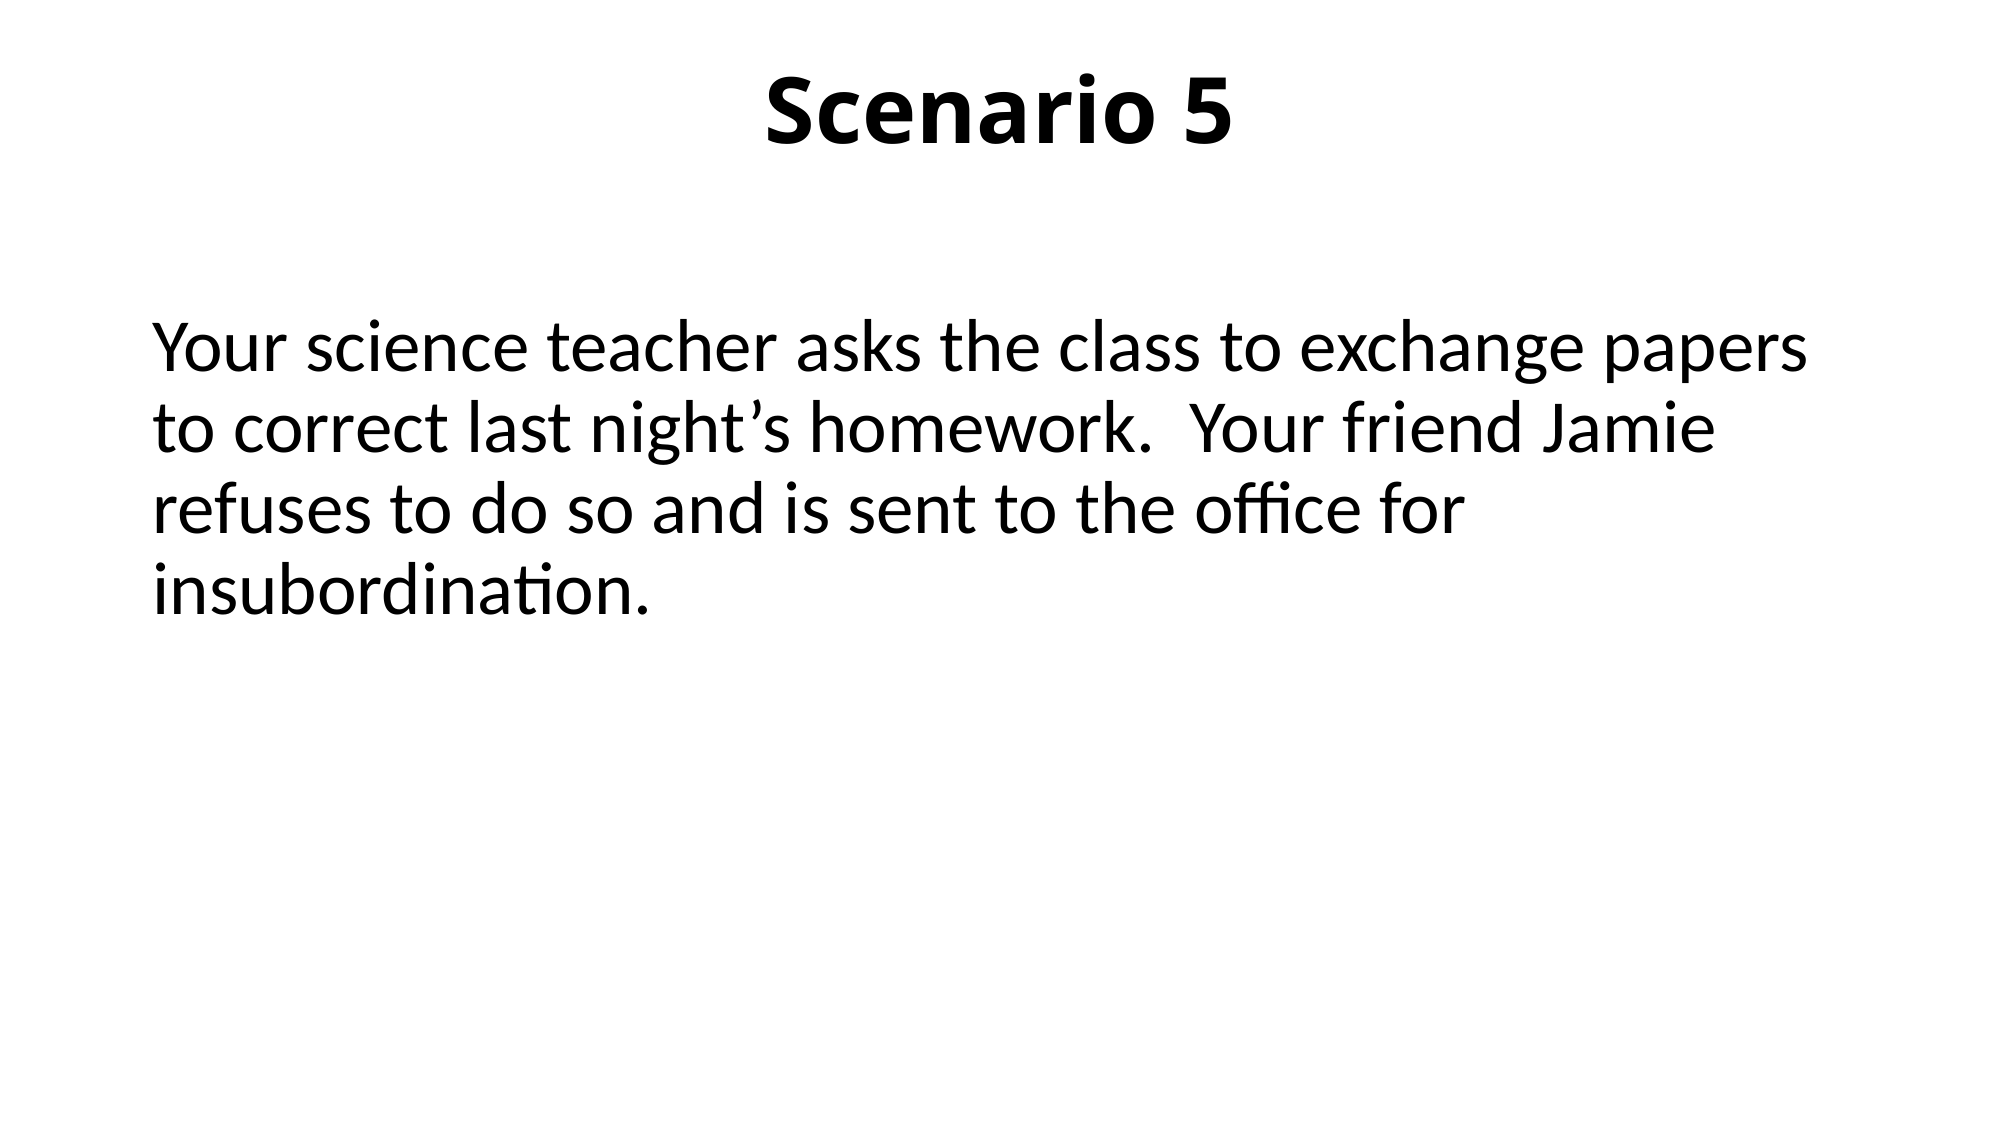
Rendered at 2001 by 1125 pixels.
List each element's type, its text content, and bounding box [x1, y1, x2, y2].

title Scenario 5 [137, 59, 1863, 278]
list Your science teacher asks the class to exchange papers to correct last night’s homework. Your friend Jamie refuses to do so and is sent to the office for insubordination. [137, 299, 1863, 1014]
